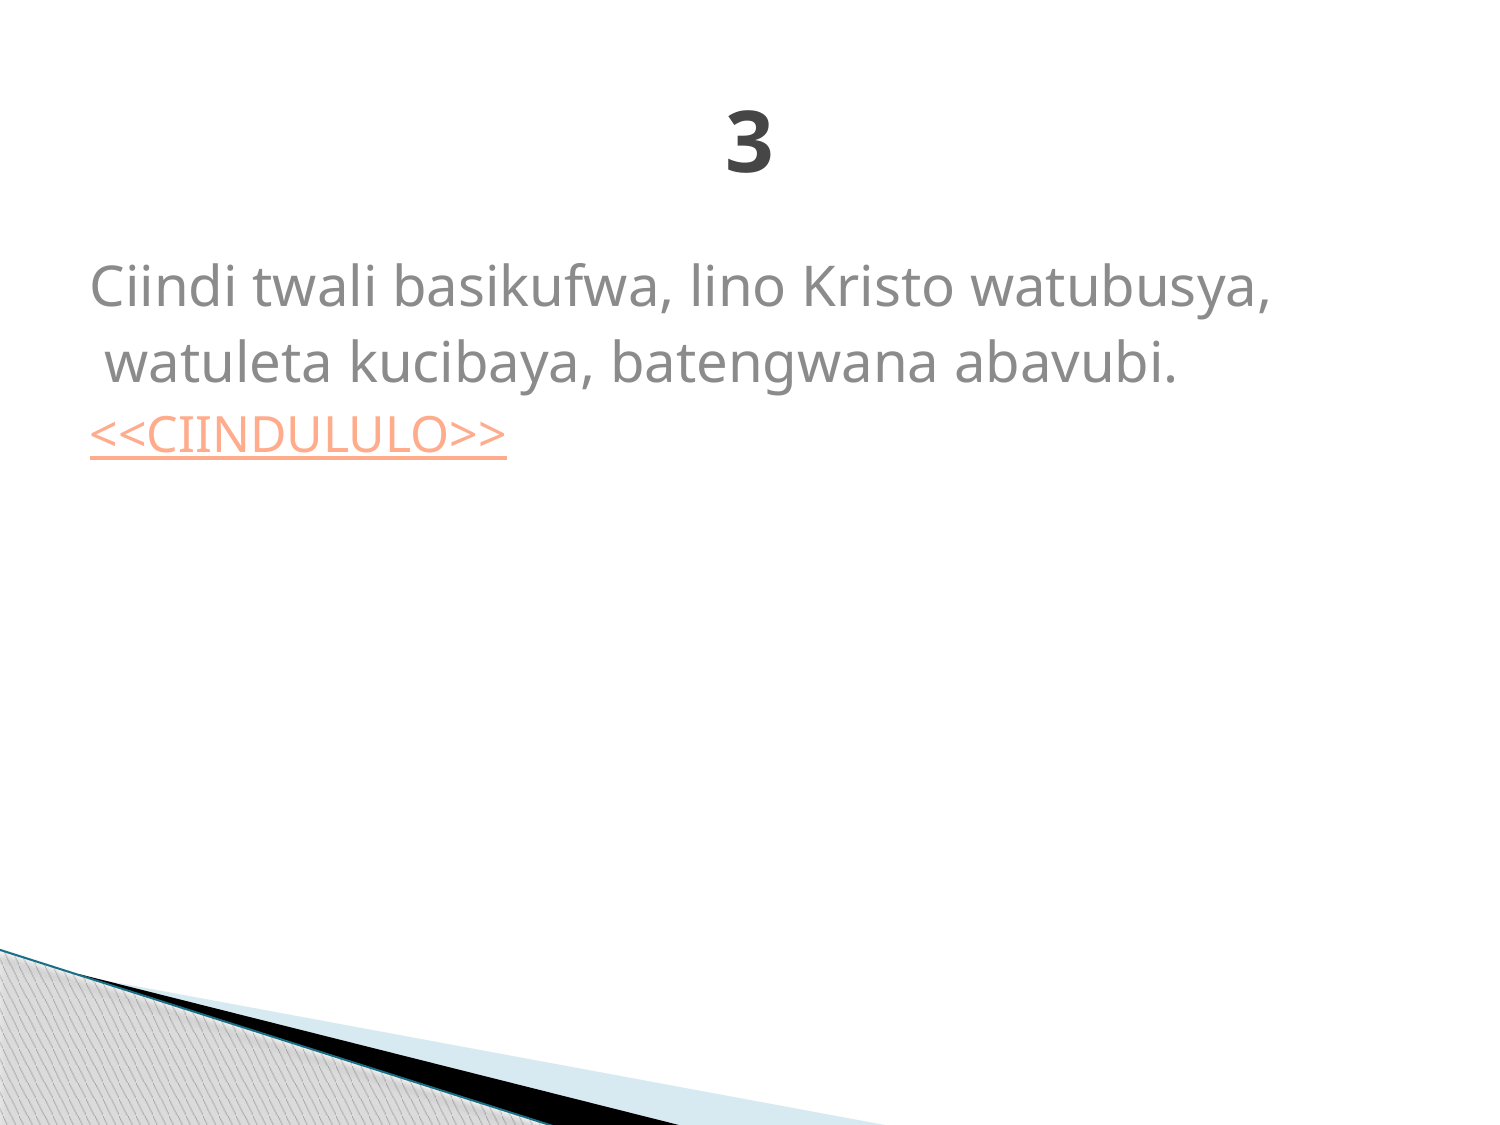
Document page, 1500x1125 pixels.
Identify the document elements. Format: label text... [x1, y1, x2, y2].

title 3 [75, 45, 1425, 233]
list Ciindi twali basikufwa, lino Kristo watubusya, watuleta kucibaya, batengwana abavubi. <<CIINDULULO>> [75, 243, 1425, 986]
